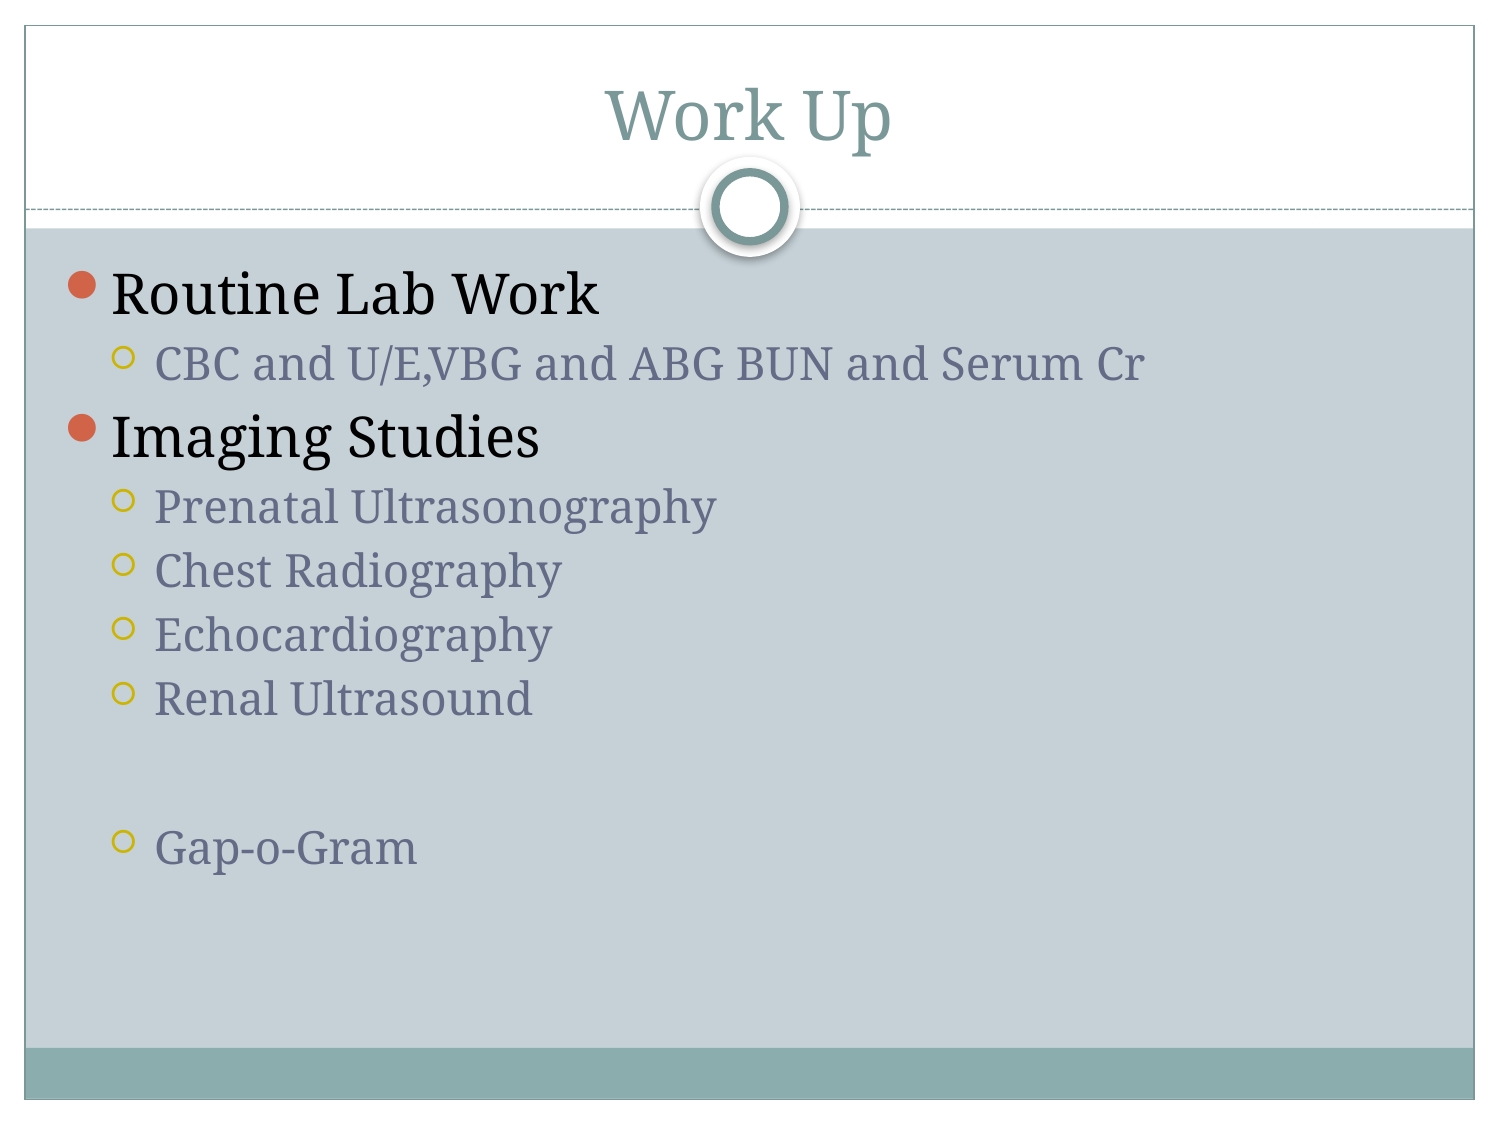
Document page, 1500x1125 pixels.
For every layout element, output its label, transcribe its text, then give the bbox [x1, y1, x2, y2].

list Routine Lab Work CBC and U/E,VBG and ABG BUN and Serum Cr Imaging Studies Prenatal Ultrasonography Chest Radiography Echocardiography Renal Ultrasound Gap-o-Gram [49, 250, 1445, 1001]
title Work Up [49, 37, 1450, 162]
